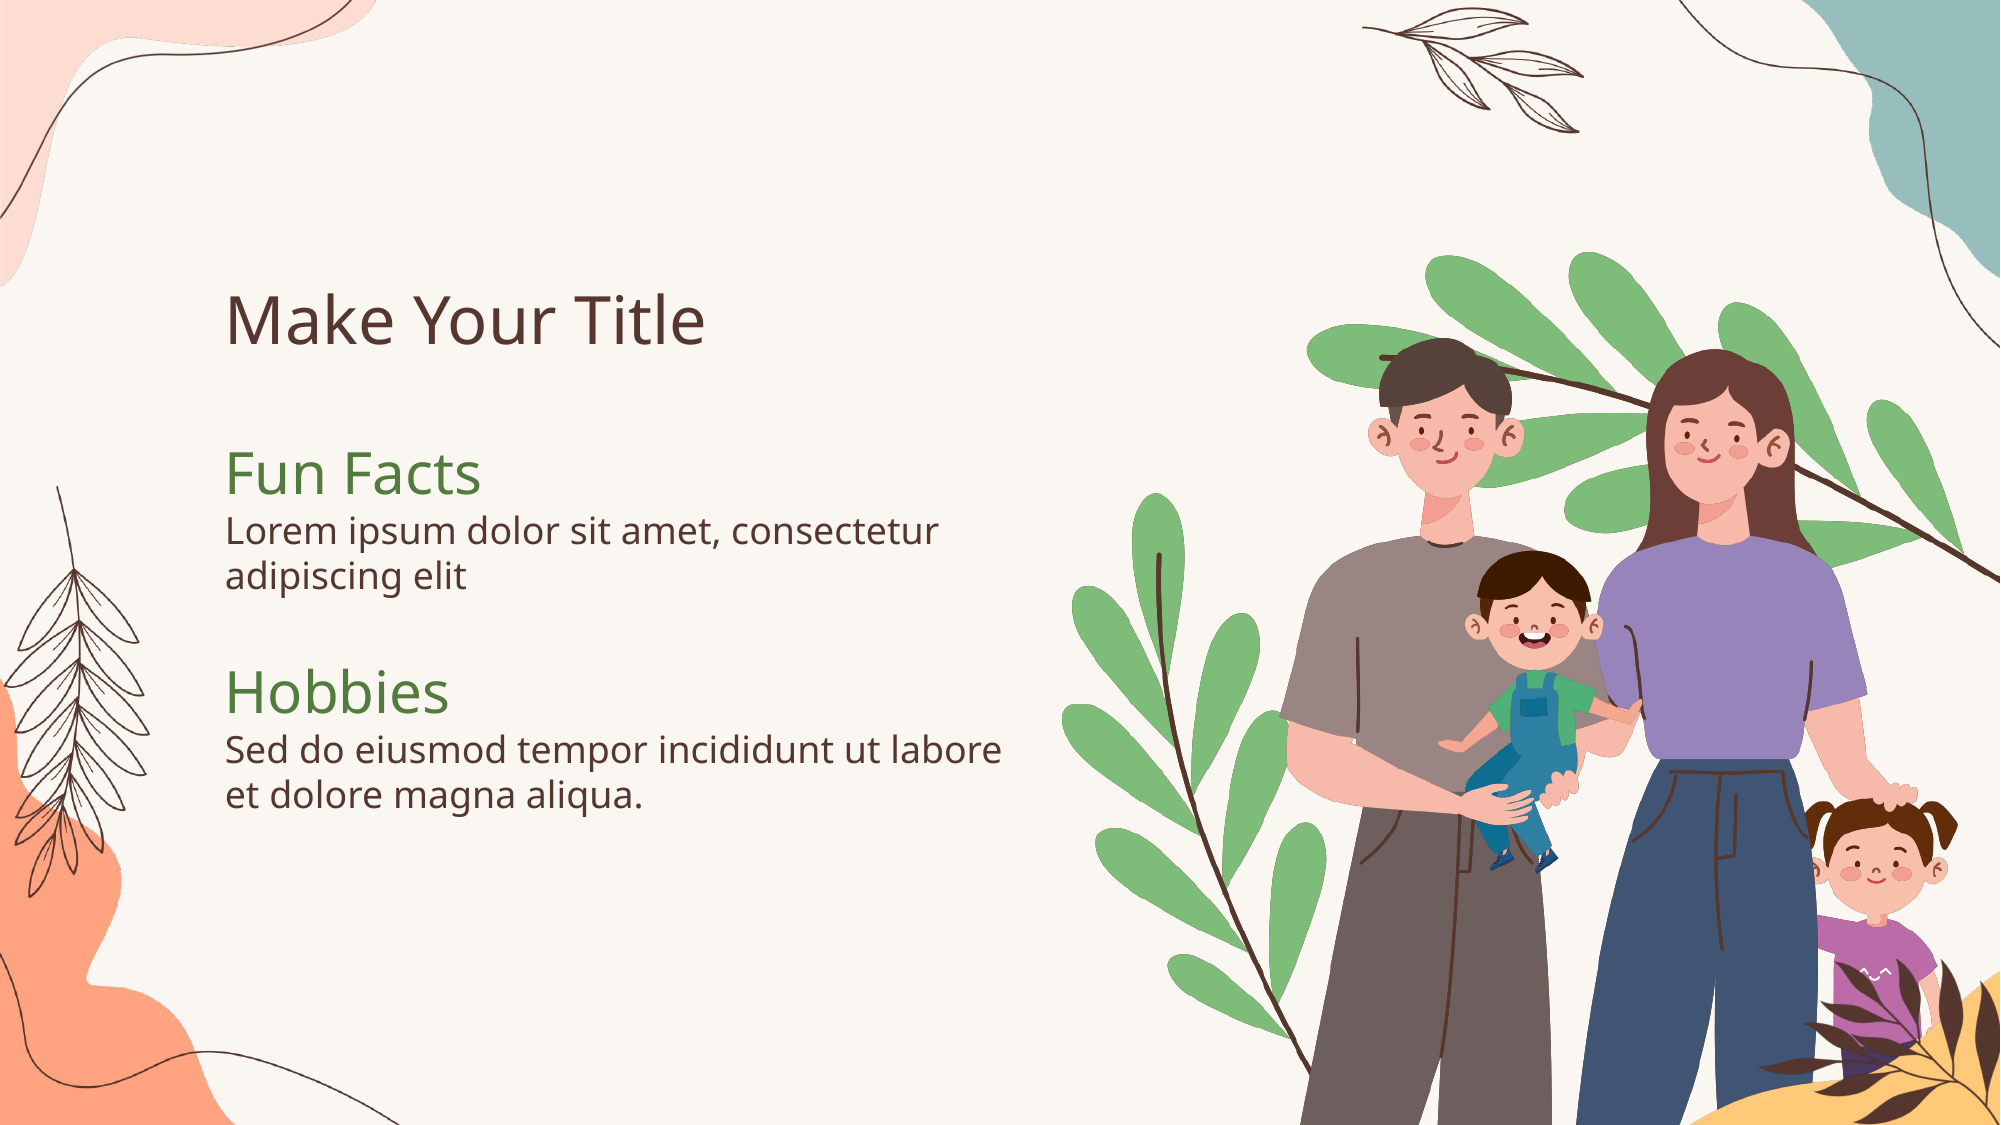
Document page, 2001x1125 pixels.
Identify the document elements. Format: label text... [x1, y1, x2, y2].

picture [0, 486, 400, 1125]
text_box Lorem ipsum dolor sit amet, consectetur adipiscing elit [209, 499, 1031, 605]
picture [1062, 0, 2000, 1125]
text_box Make Your Title [209, 270, 1033, 366]
picture [1690, 959, 2000, 1125]
text_box Sed do eiusmod tempor incididunt ut labore et dolore magna aliqua. [209, 719, 1031, 824]
picture [1, 0, 376, 287]
text_box Fun Facts [209, 428, 1031, 499]
text_box Hobbies [209, 647, 1031, 719]
